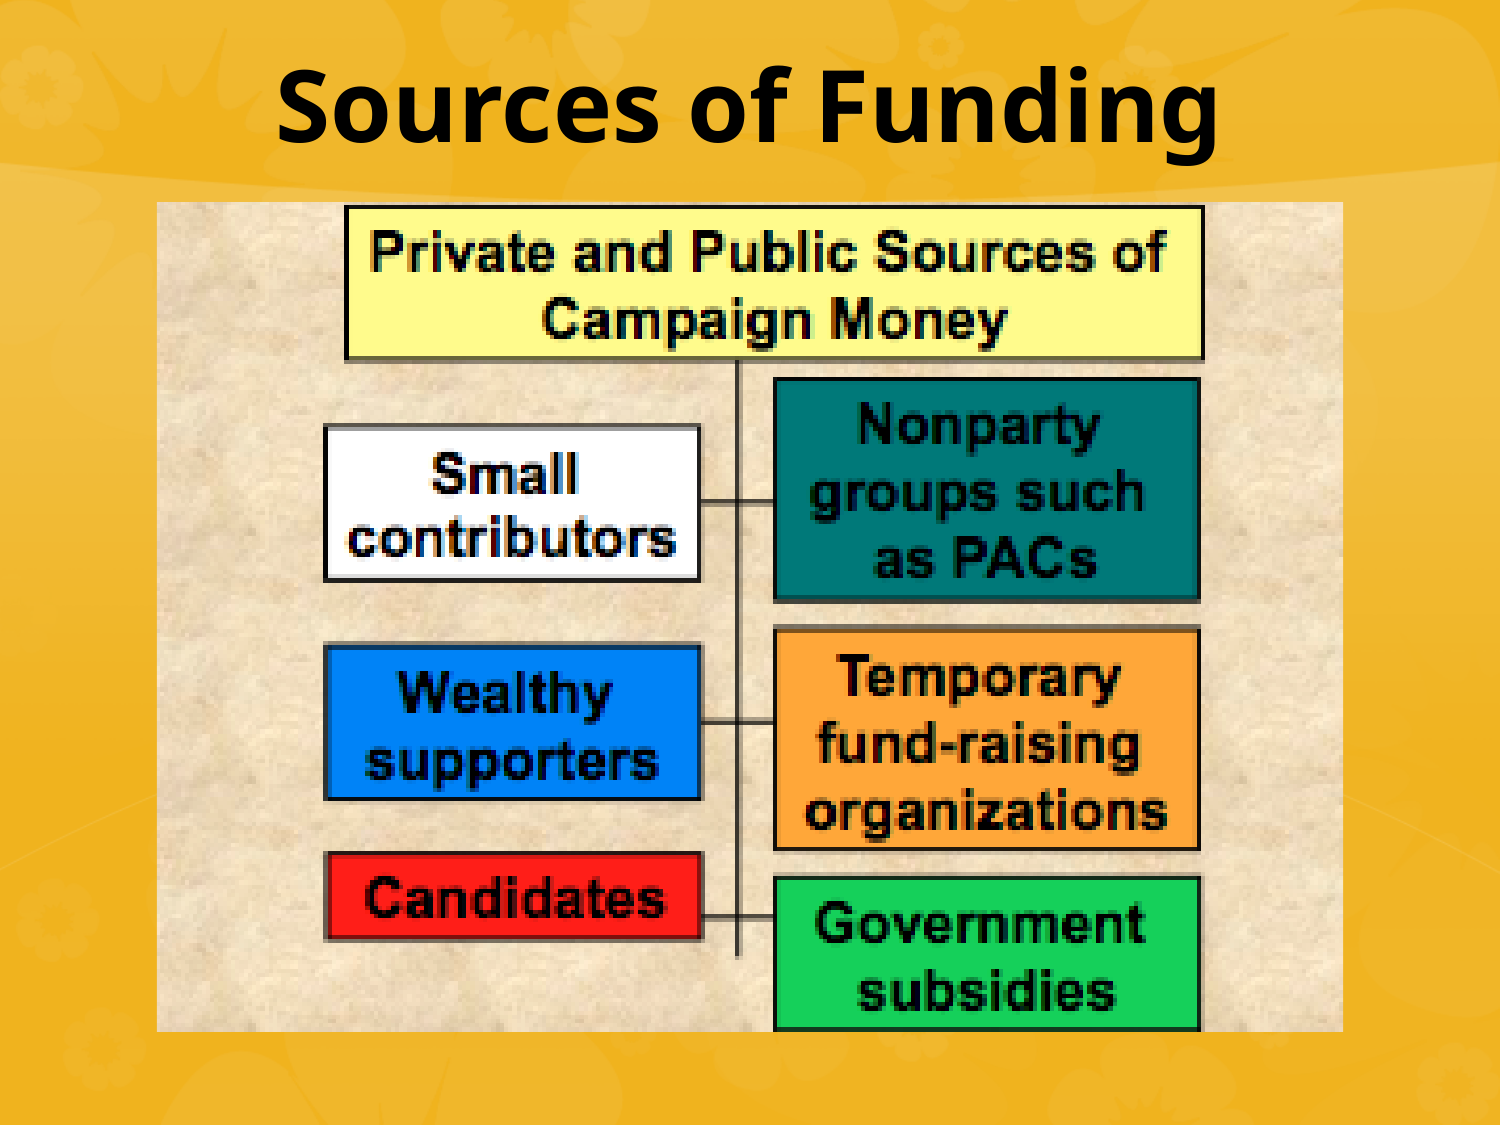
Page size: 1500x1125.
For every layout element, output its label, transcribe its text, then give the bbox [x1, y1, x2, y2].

title Sources of Funding [127, 14, 1372, 203]
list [156, 201, 1344, 1076]
picture [0, 0, 1500, 1125]
